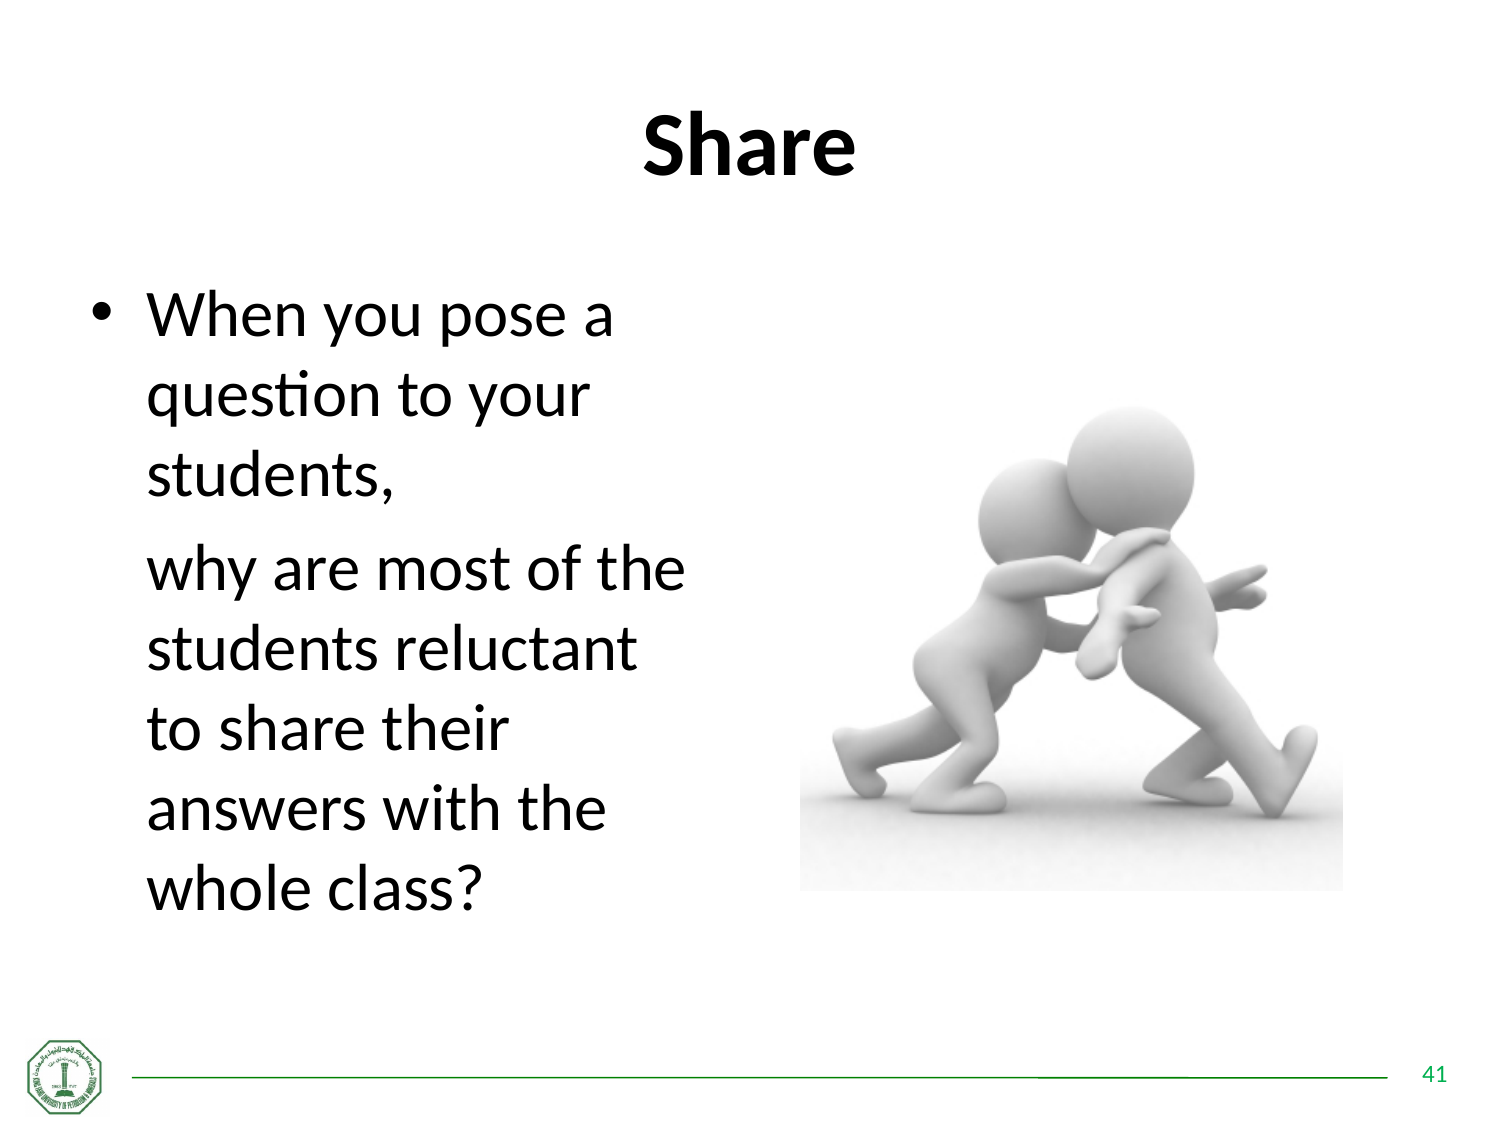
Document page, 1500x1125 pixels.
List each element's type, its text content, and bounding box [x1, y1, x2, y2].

picture [25, 1038, 110, 1117]
slide_number 41 [1387, 1042, 1463, 1103]
title Share [75, 45, 1425, 233]
picture [799, 349, 1343, 891]
list When you pose a question to your students, why are most of the students reluctant to share their answers with the whole class? [75, 262, 725, 1005]
